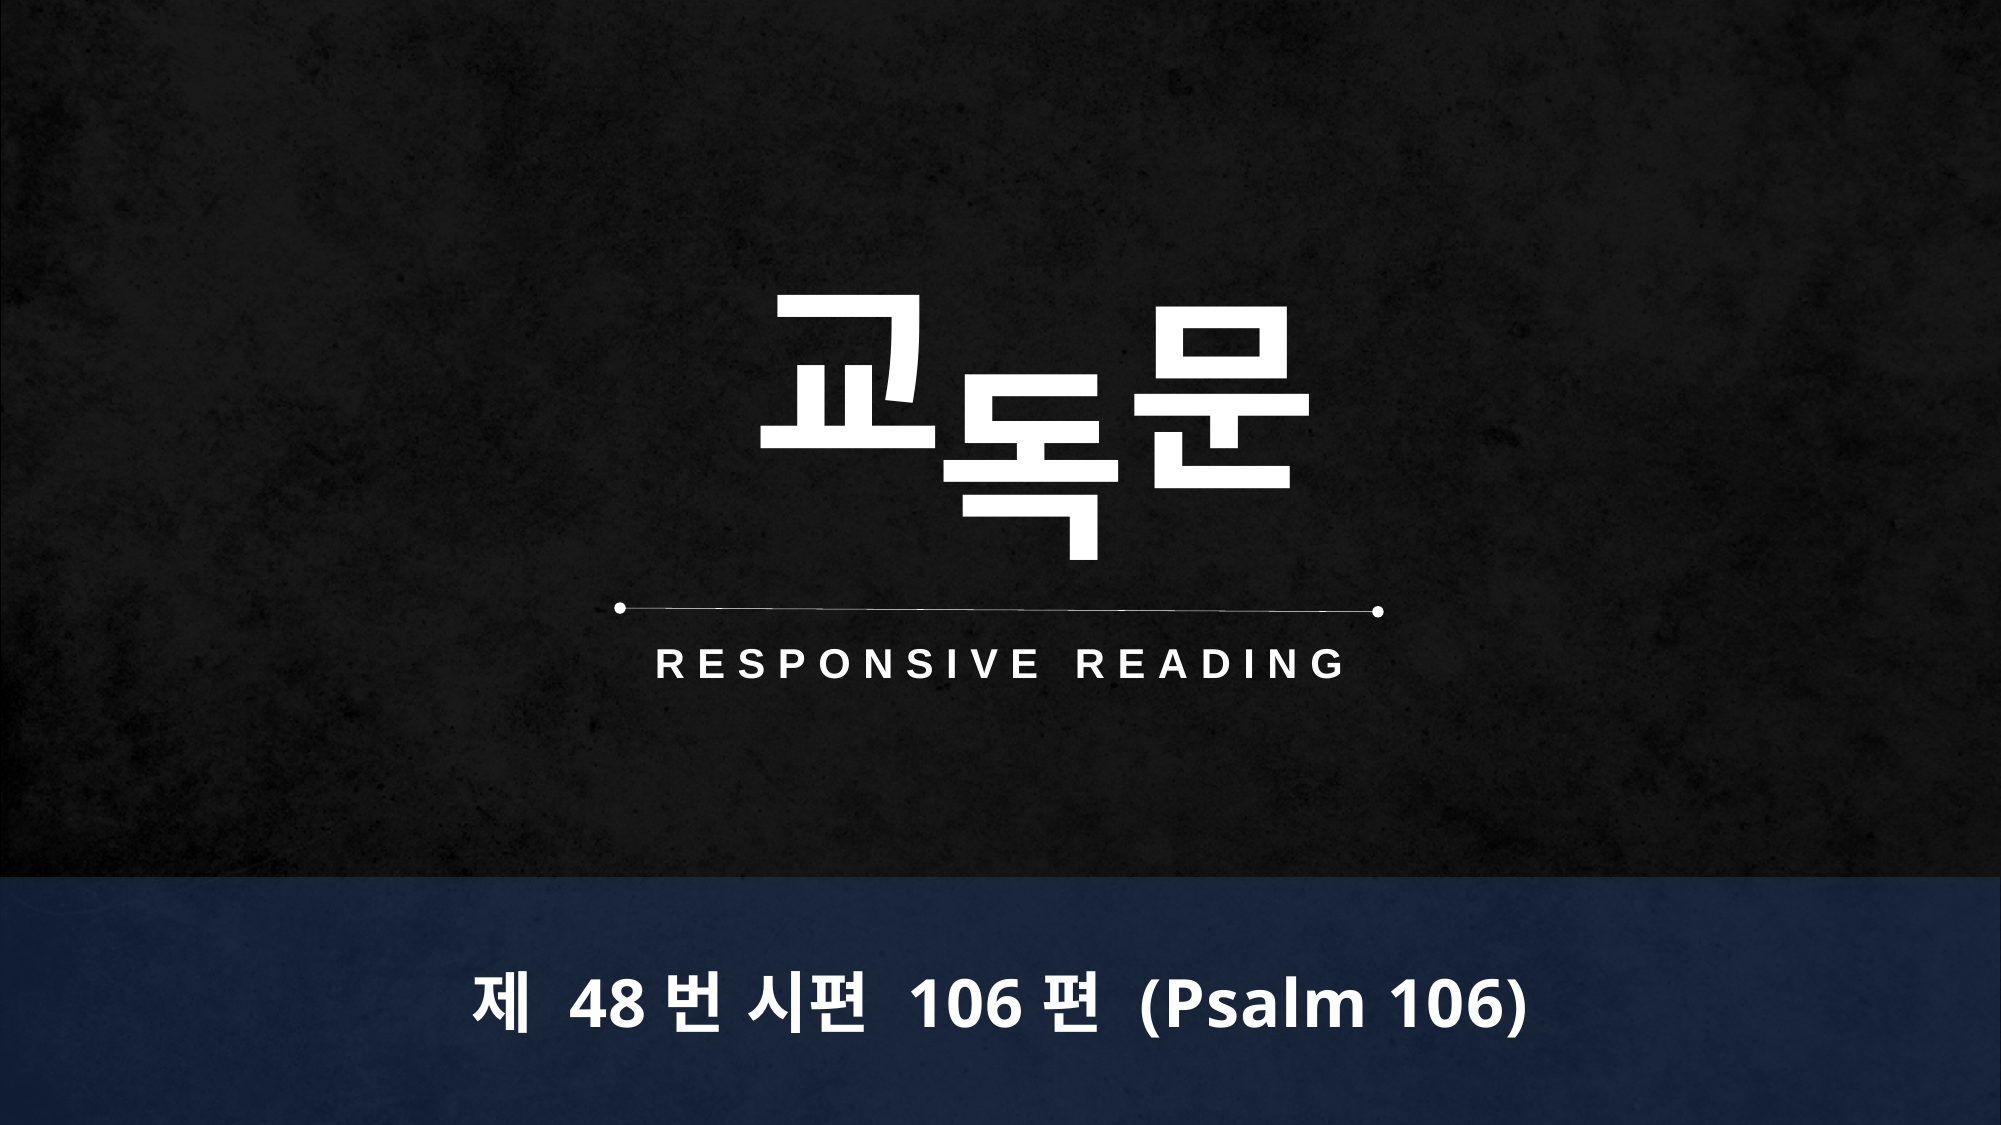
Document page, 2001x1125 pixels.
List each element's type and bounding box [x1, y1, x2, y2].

text_box [737, 315, 1262, 514]
picture [0, 0, 2001, 1125]
text_box [615, 603, 1383, 617]
